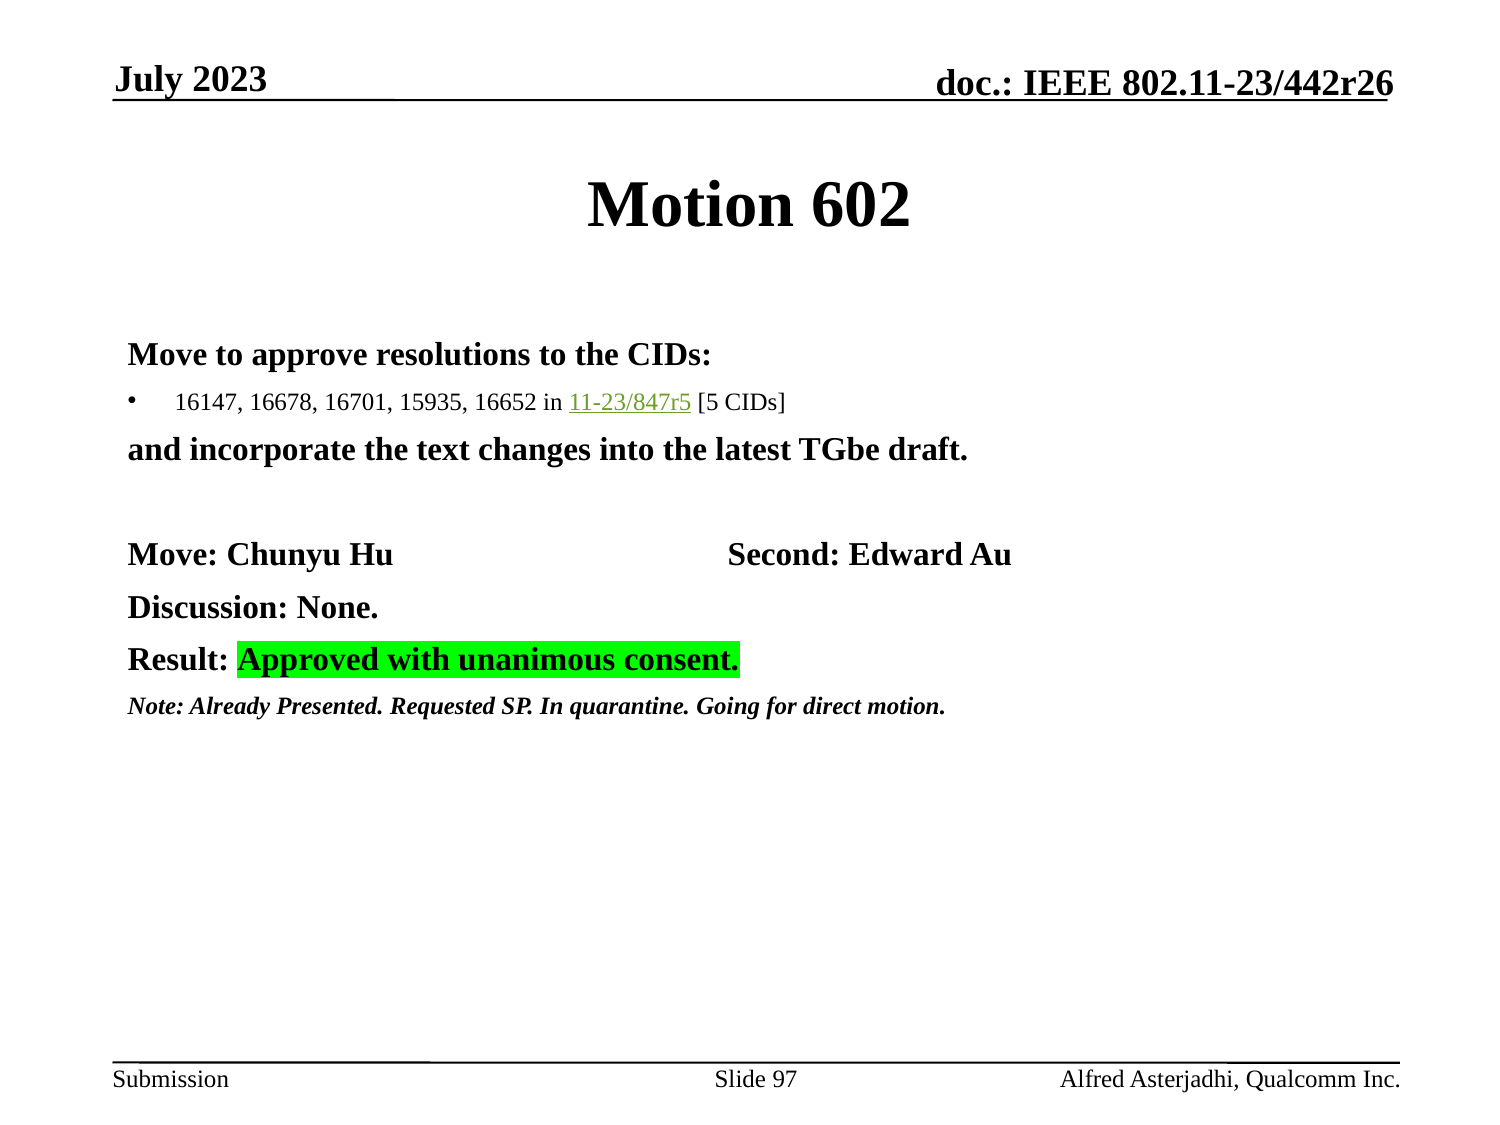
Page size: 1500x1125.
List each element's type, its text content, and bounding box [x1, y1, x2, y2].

list Move to approve resolutions to the CIDs: 16147, 16678, 16701, 15935, 16652 in 11-23/847r5 [5 CIDs] and incorporate the text changes into the latest TGbe draft. Move: Chunyu Hu Second: Edward Au Discussion: None. Result: Approved with unanimous consent. Note: Already Presented. Requested SP. In quarantine. Going for direct motion. [112, 324, 1388, 1063]
footer Alfred Asterjadhi, Qualcomm Inc. [878, 1061, 1402, 1093]
title Motion 602 [112, 112, 1388, 288]
slide_number Slide 97 [712, 1061, 800, 1123]
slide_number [114, 54, 423, 100]
